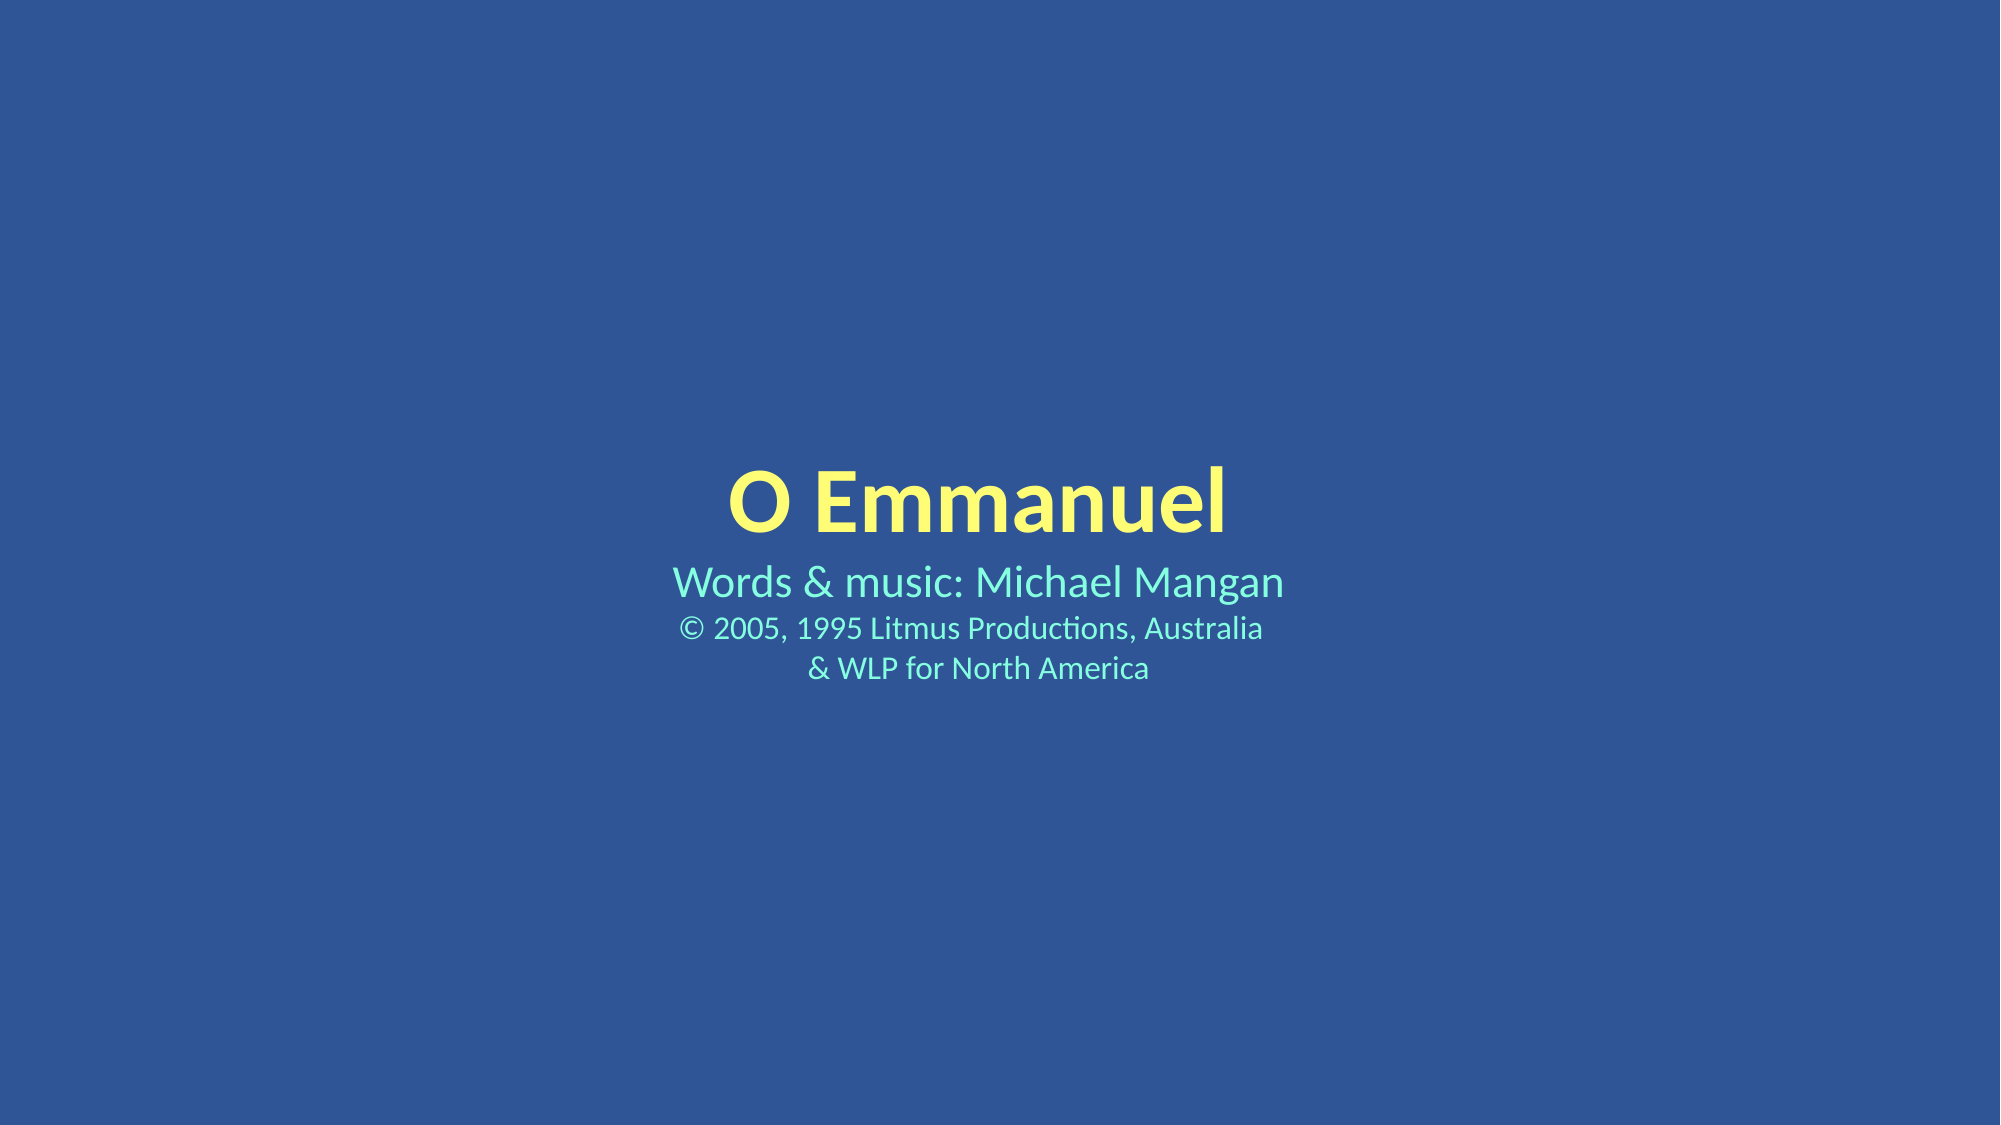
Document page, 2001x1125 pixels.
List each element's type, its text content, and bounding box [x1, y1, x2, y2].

text_box O Emmanuel Words & music: Michael Mangan © 2005, 1995 Litmus Productions, Australia & WLP for North America [291, 403, 1667, 722]
